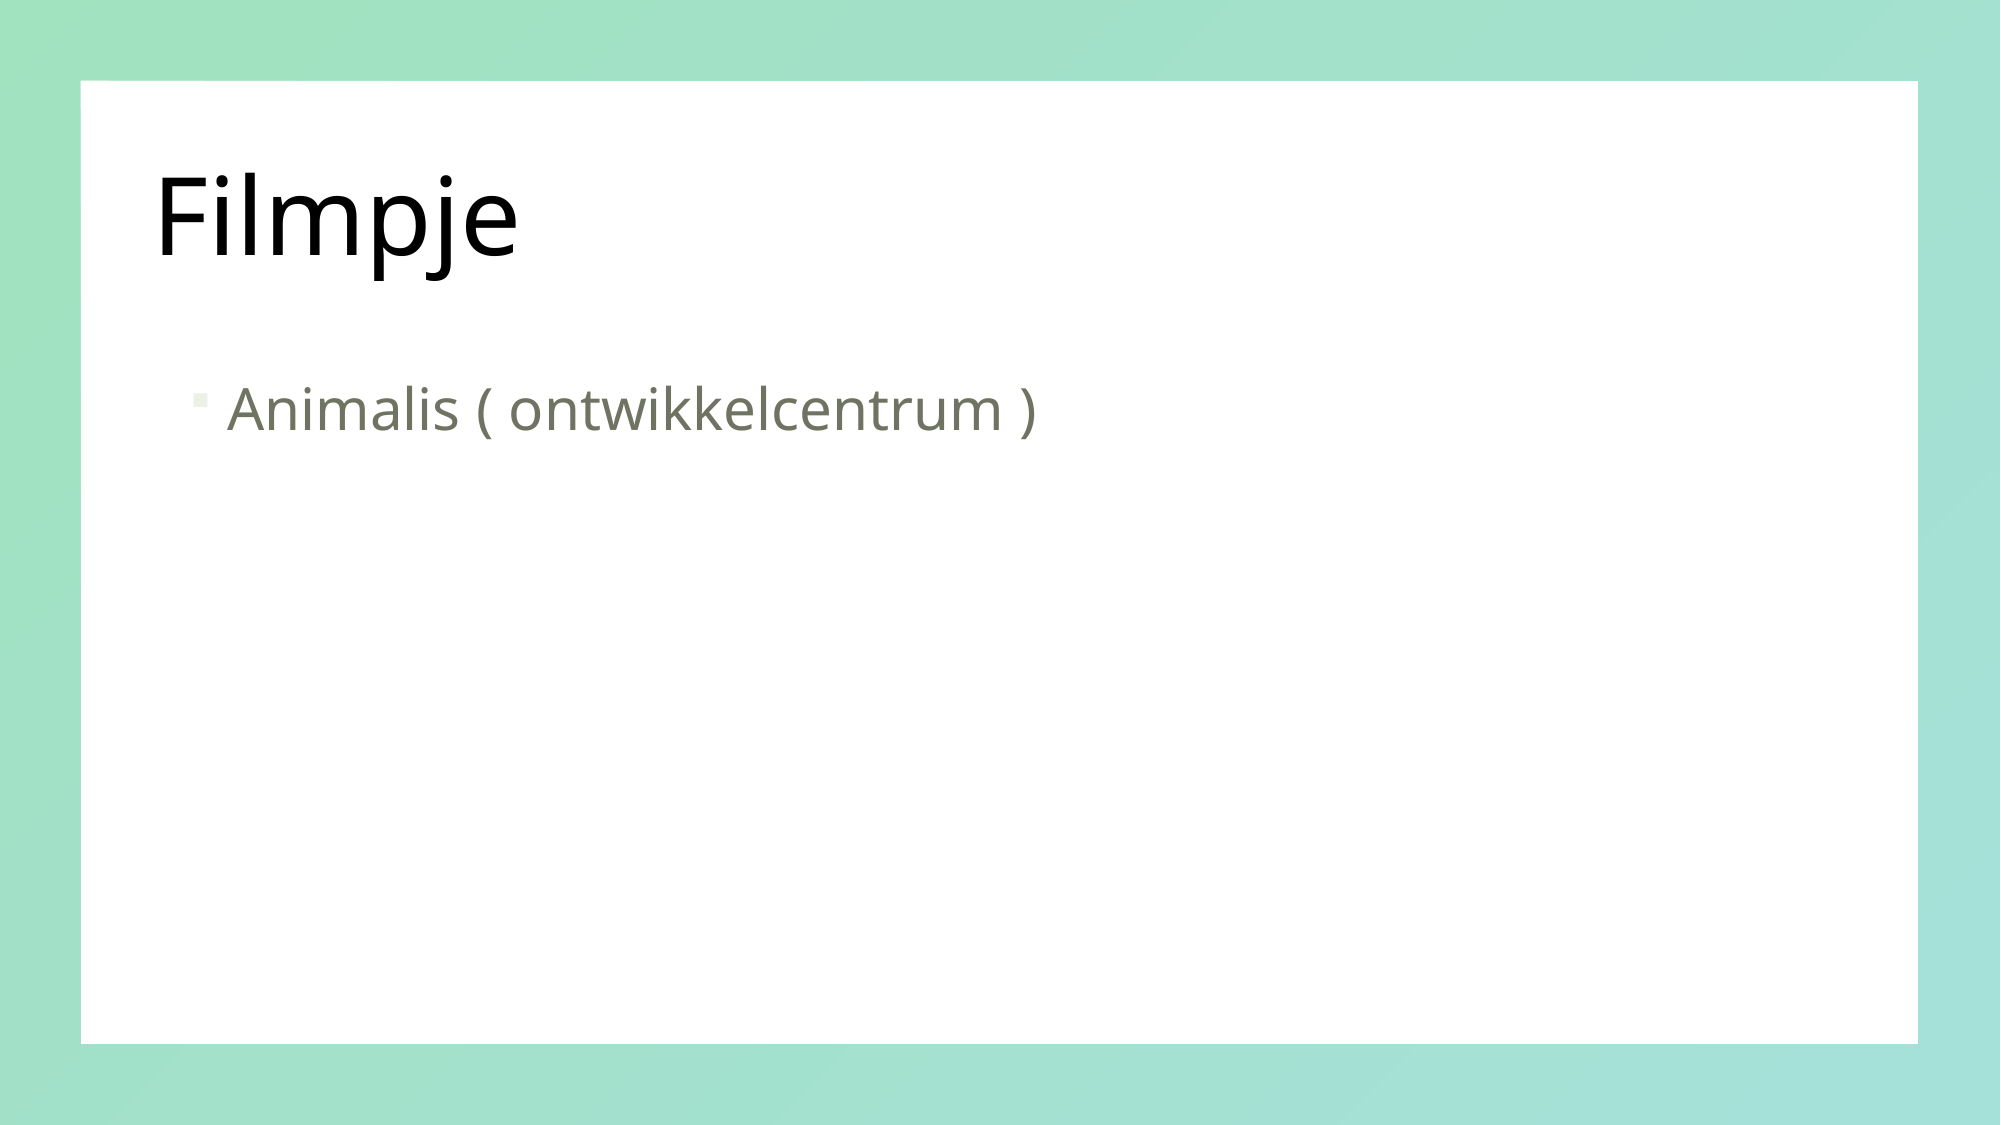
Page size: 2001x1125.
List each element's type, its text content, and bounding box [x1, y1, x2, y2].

list Animalis ( ontwikkelcentrum ) [137, 357, 1863, 1014]
title Filmpje [137, 111, 1863, 330]
